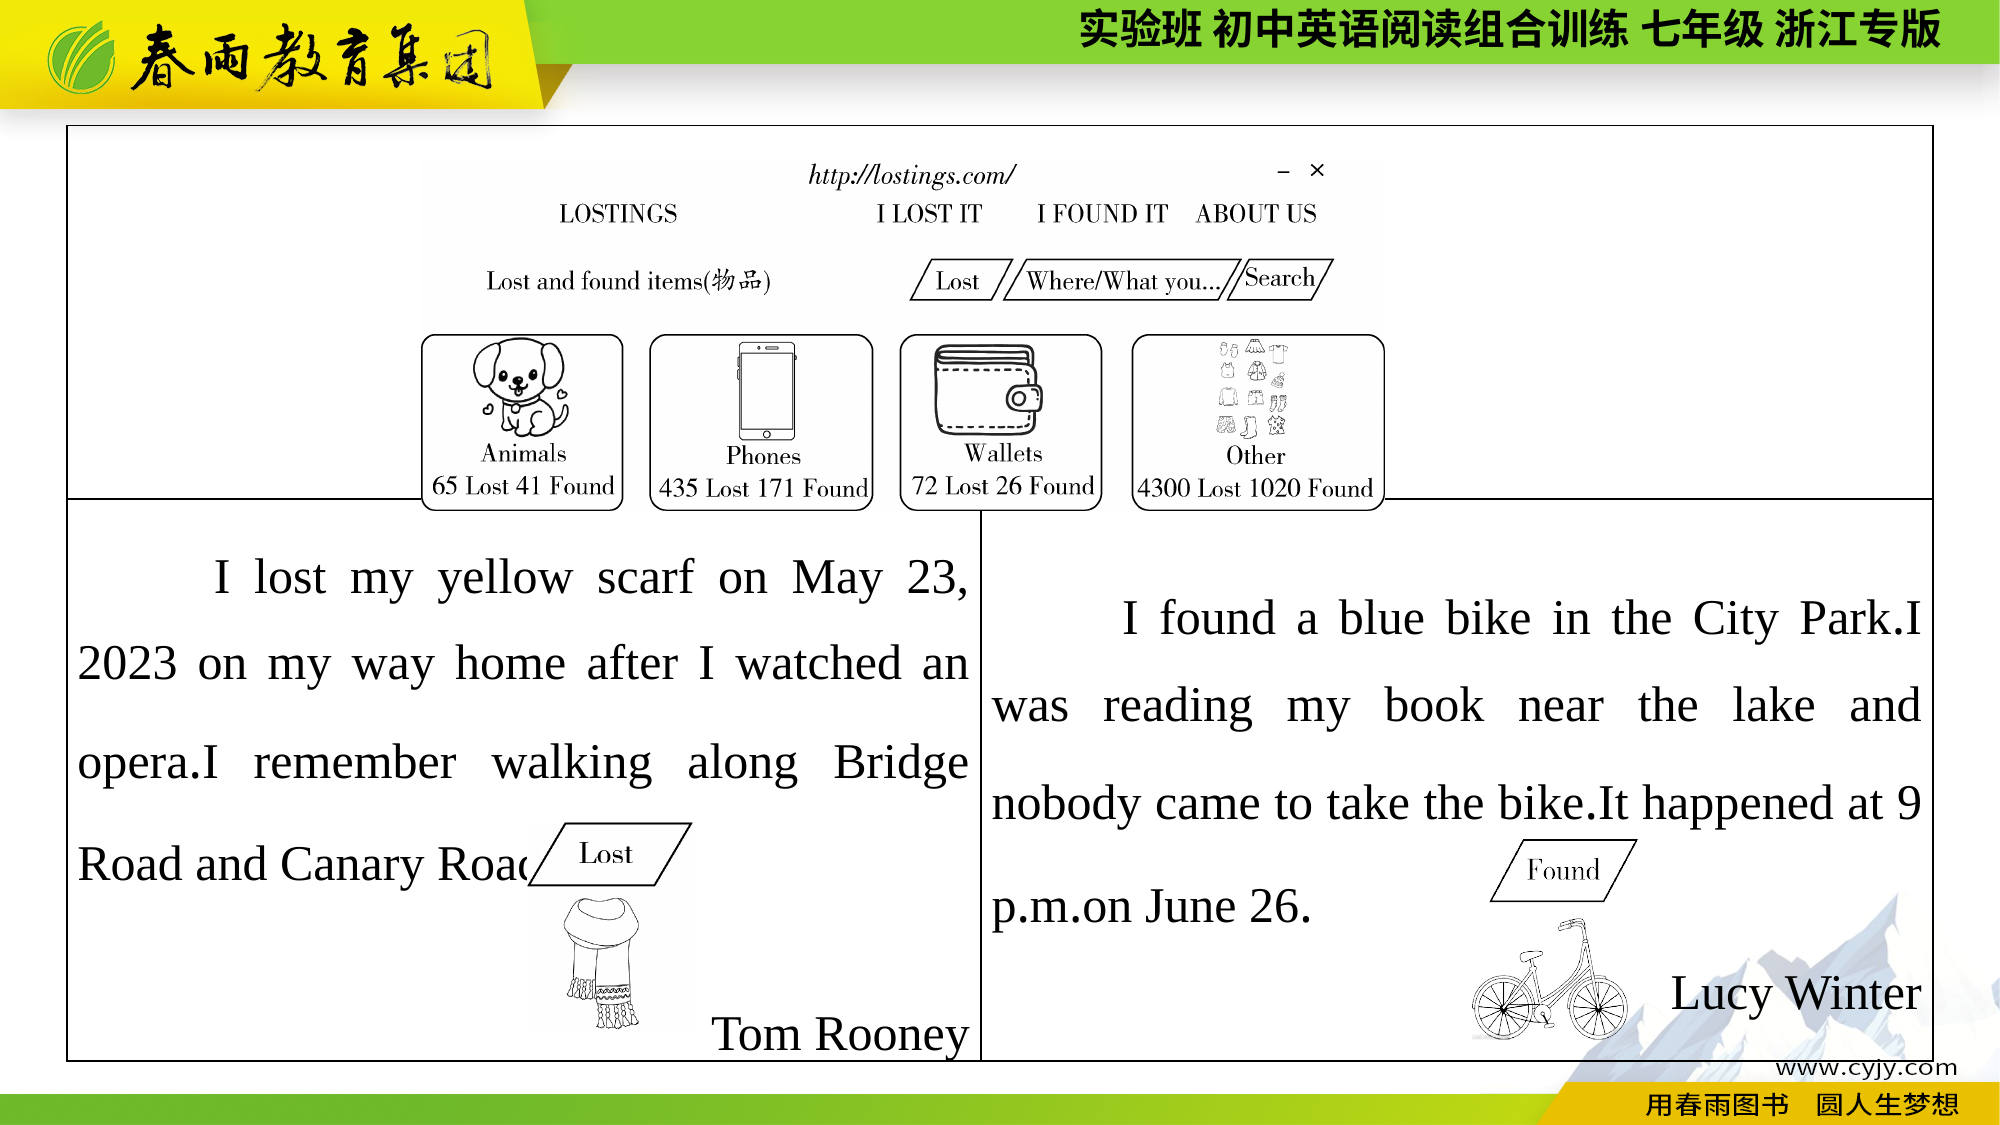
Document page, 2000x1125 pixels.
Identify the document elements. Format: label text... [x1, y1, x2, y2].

table_cell I found a blue bike in the City Park.I was reading my book near the lake and nobody came to take the bike.It happened at 9 p.m.on June 26. Lucy Winter [982, 500, 1932, 1060]
table_cell I lost my yellow scarf on May 23, 2023 on my way home after I watched an opera.I remember walking along Bridge Road and Canary Road. Tom Rooney [68, 500, 980, 1060]
picture [0, 0, 2000, 1125]
table_header [68, 126, 1932, 498]
